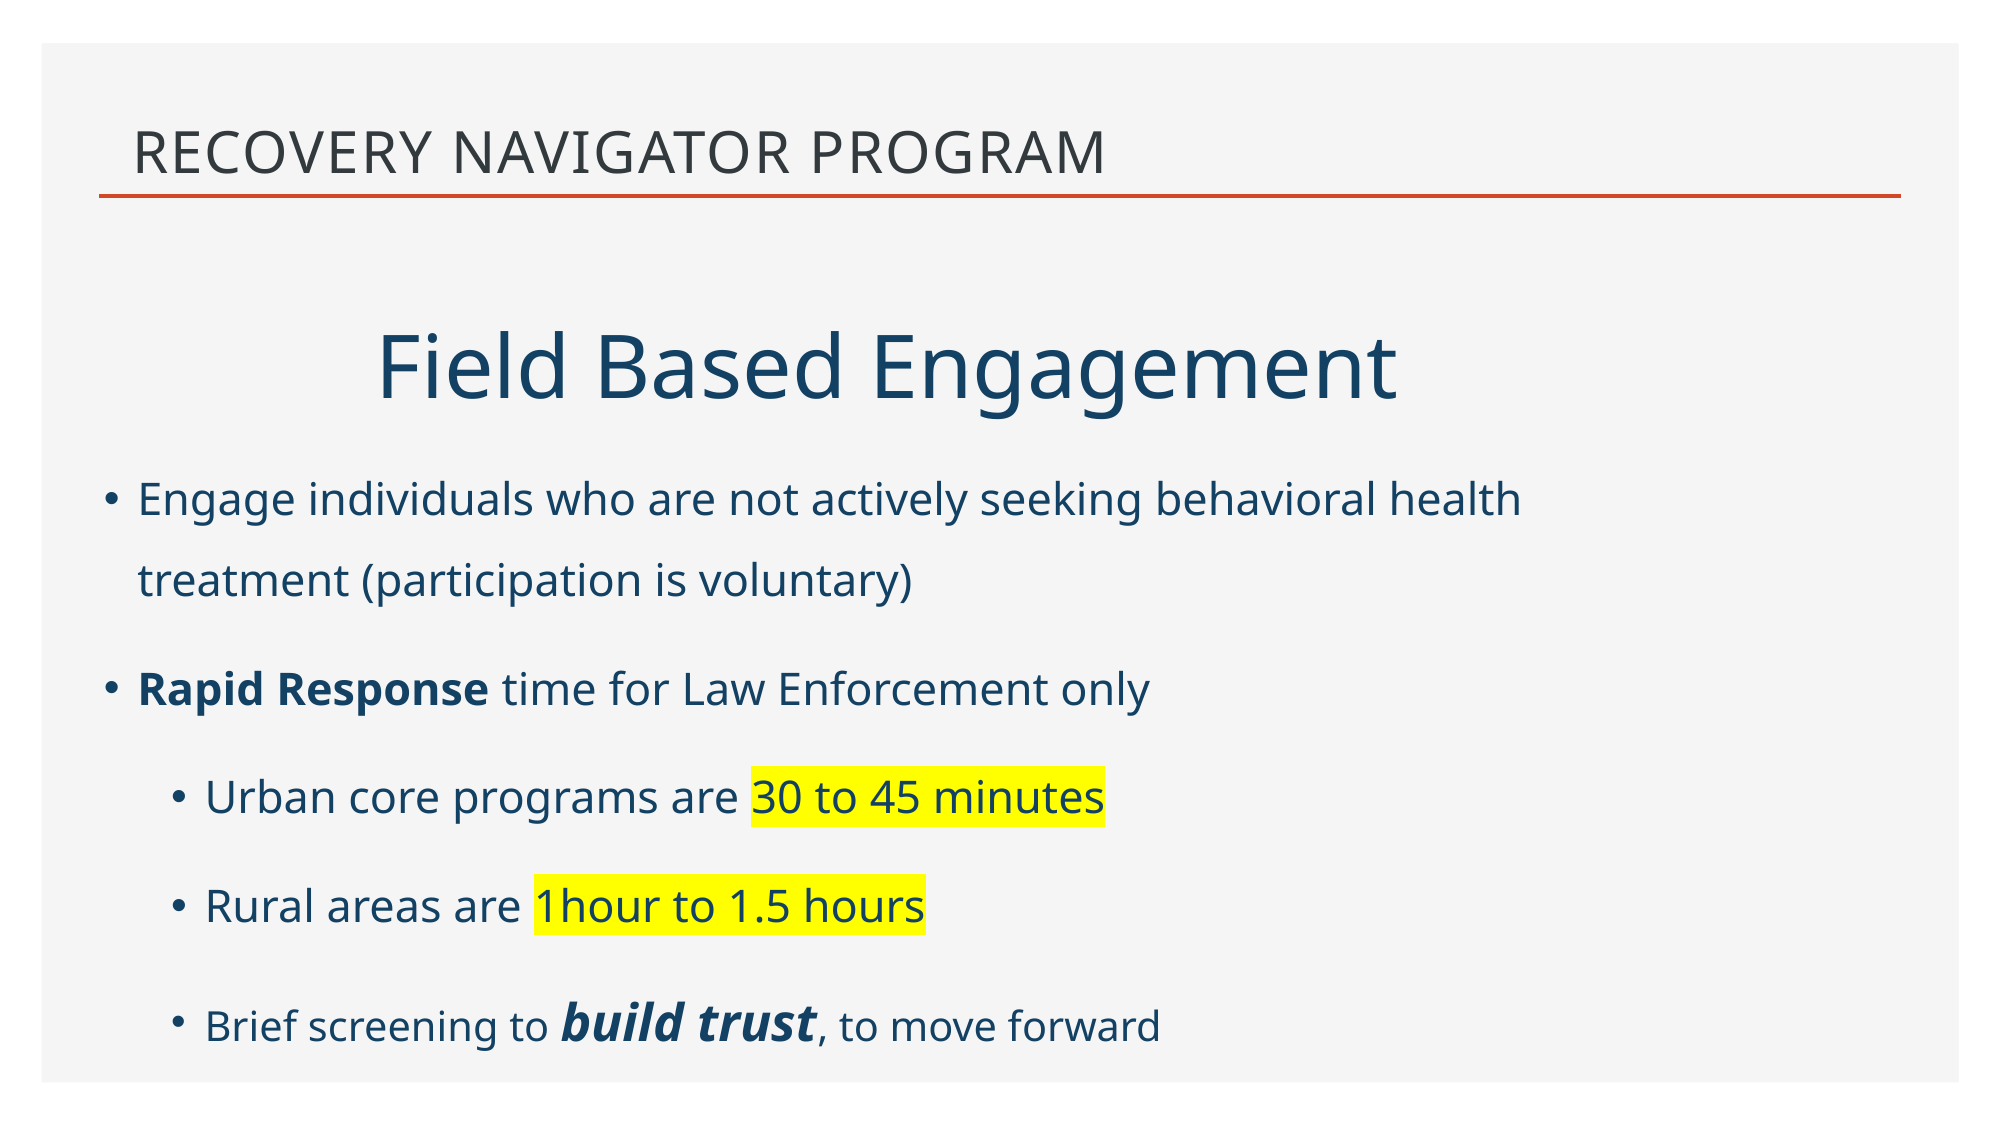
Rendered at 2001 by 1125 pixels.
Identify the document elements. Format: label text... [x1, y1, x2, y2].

text_box Field Based Engagement Engage individuals who are not actively seeking behavioral health treatment (participation is voluntary) Rapid Response time for Law Enforcement only Urban core programs are 30 to 45 minutes Rural areas are 1hour to 1.5 hours Brief screening to build trust, to move forward [88, 250, 1687, 1062]
title Recovery Navigator Program [117, 86, 1246, 192]
